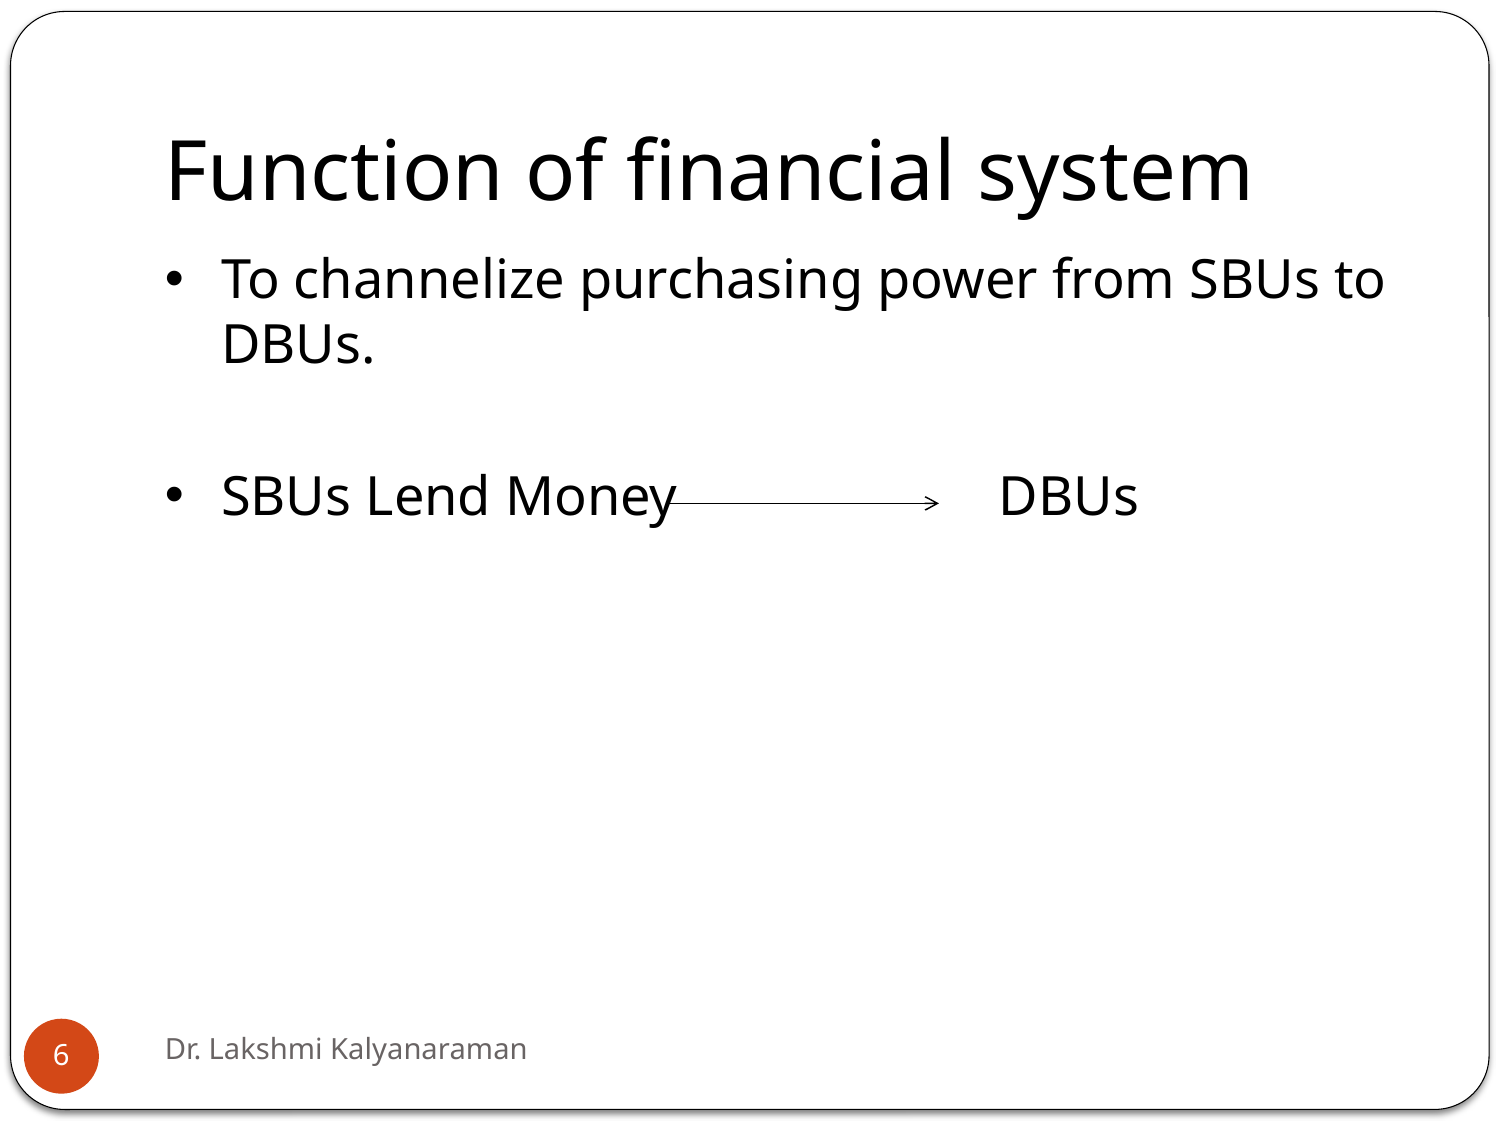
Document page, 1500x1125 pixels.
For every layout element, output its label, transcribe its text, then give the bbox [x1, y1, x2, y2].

title Function of financial system [150, 45, 1425, 233]
footer Dr. Lakshmi Kalyanaraman [150, 1012, 800, 1088]
list To channelize purchasing power from SBUs to DBUs. SBUs Lend Money DBUs [150, 237, 1425, 988]
slide_number 6 [23, 1018, 99, 1094]
